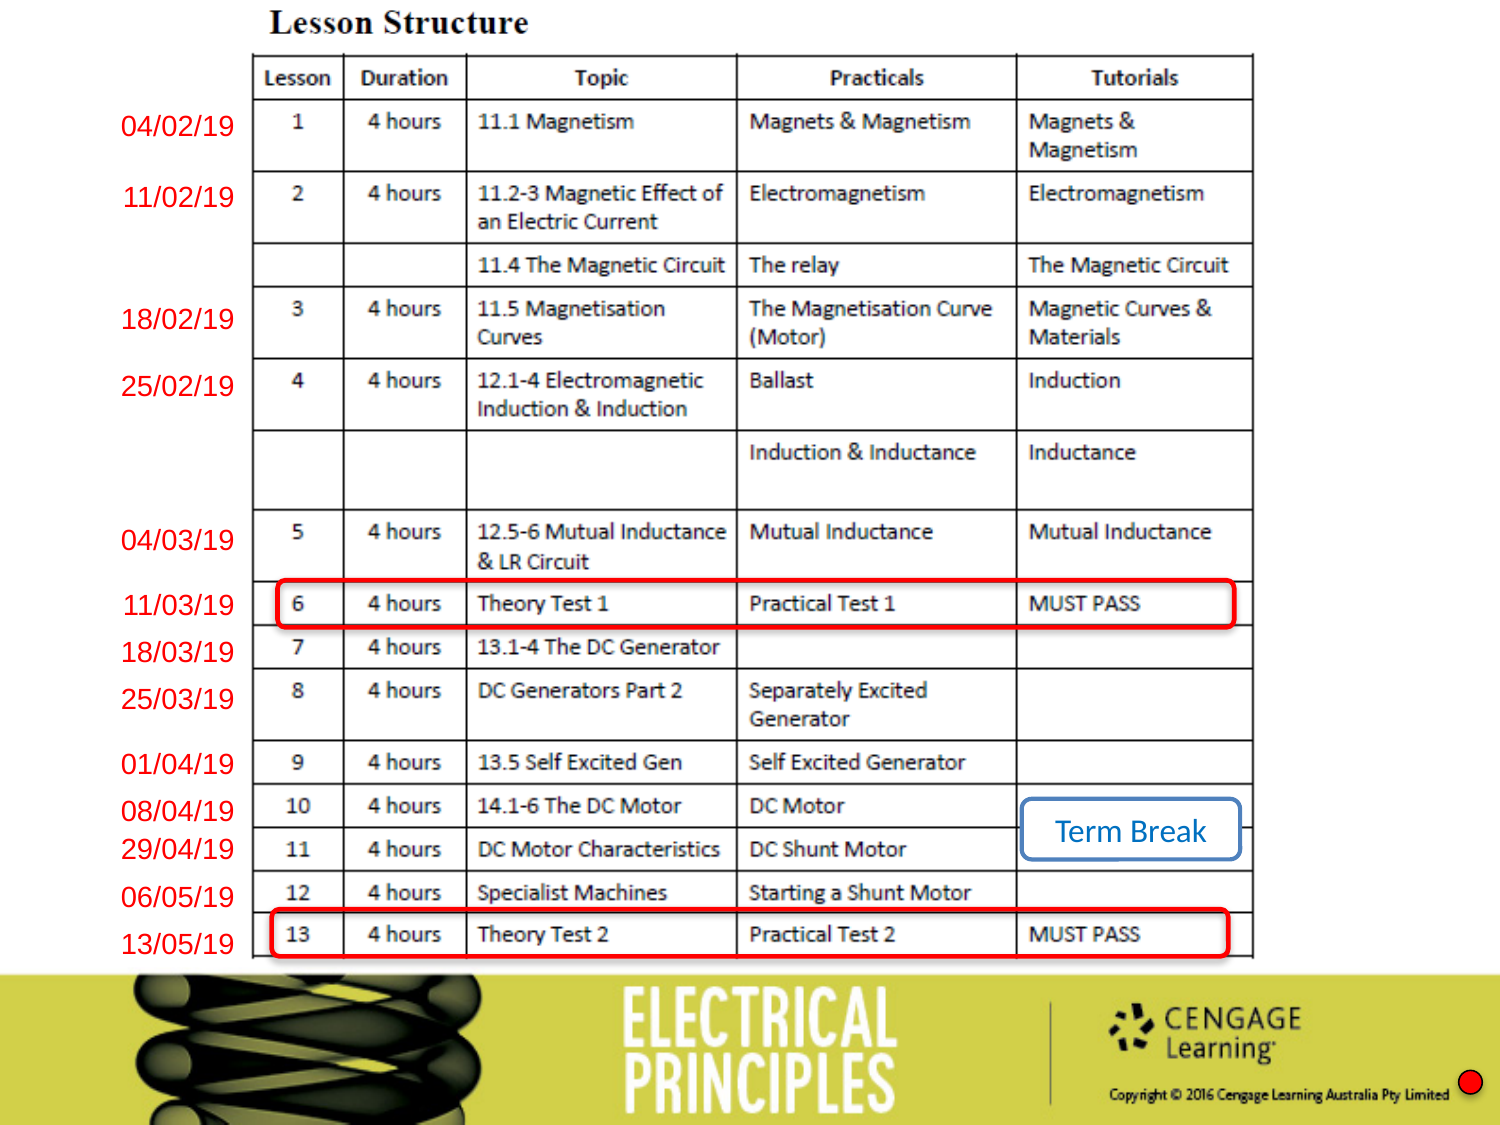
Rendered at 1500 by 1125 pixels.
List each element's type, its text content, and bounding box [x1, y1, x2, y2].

text_box 18/02/19 [29, 294, 244, 341]
text_box 11/03/19 [29, 580, 244, 627]
text_box 18/03/19 [29, 627, 244, 674]
text_box [1457, 1069, 1484, 1095]
text_box 06/05/19 [29, 871, 244, 919]
text_box 04/02/19 [29, 101, 244, 149]
text_box 11/02/19 [29, 172, 244, 220]
text_box 13/05/19 [29, 919, 245, 966]
text_box 29/04/19 [29, 824, 244, 871]
text_box 04/03/19 [29, 515, 244, 562]
picture [0, 0, 1500, 1125]
text_box 08/04/19 [29, 786, 244, 824]
text_box 25/02/19 [29, 361, 244, 409]
text_box 25/03/19 [29, 674, 244, 722]
text_box 01/04/19 [29, 739, 244, 786]
